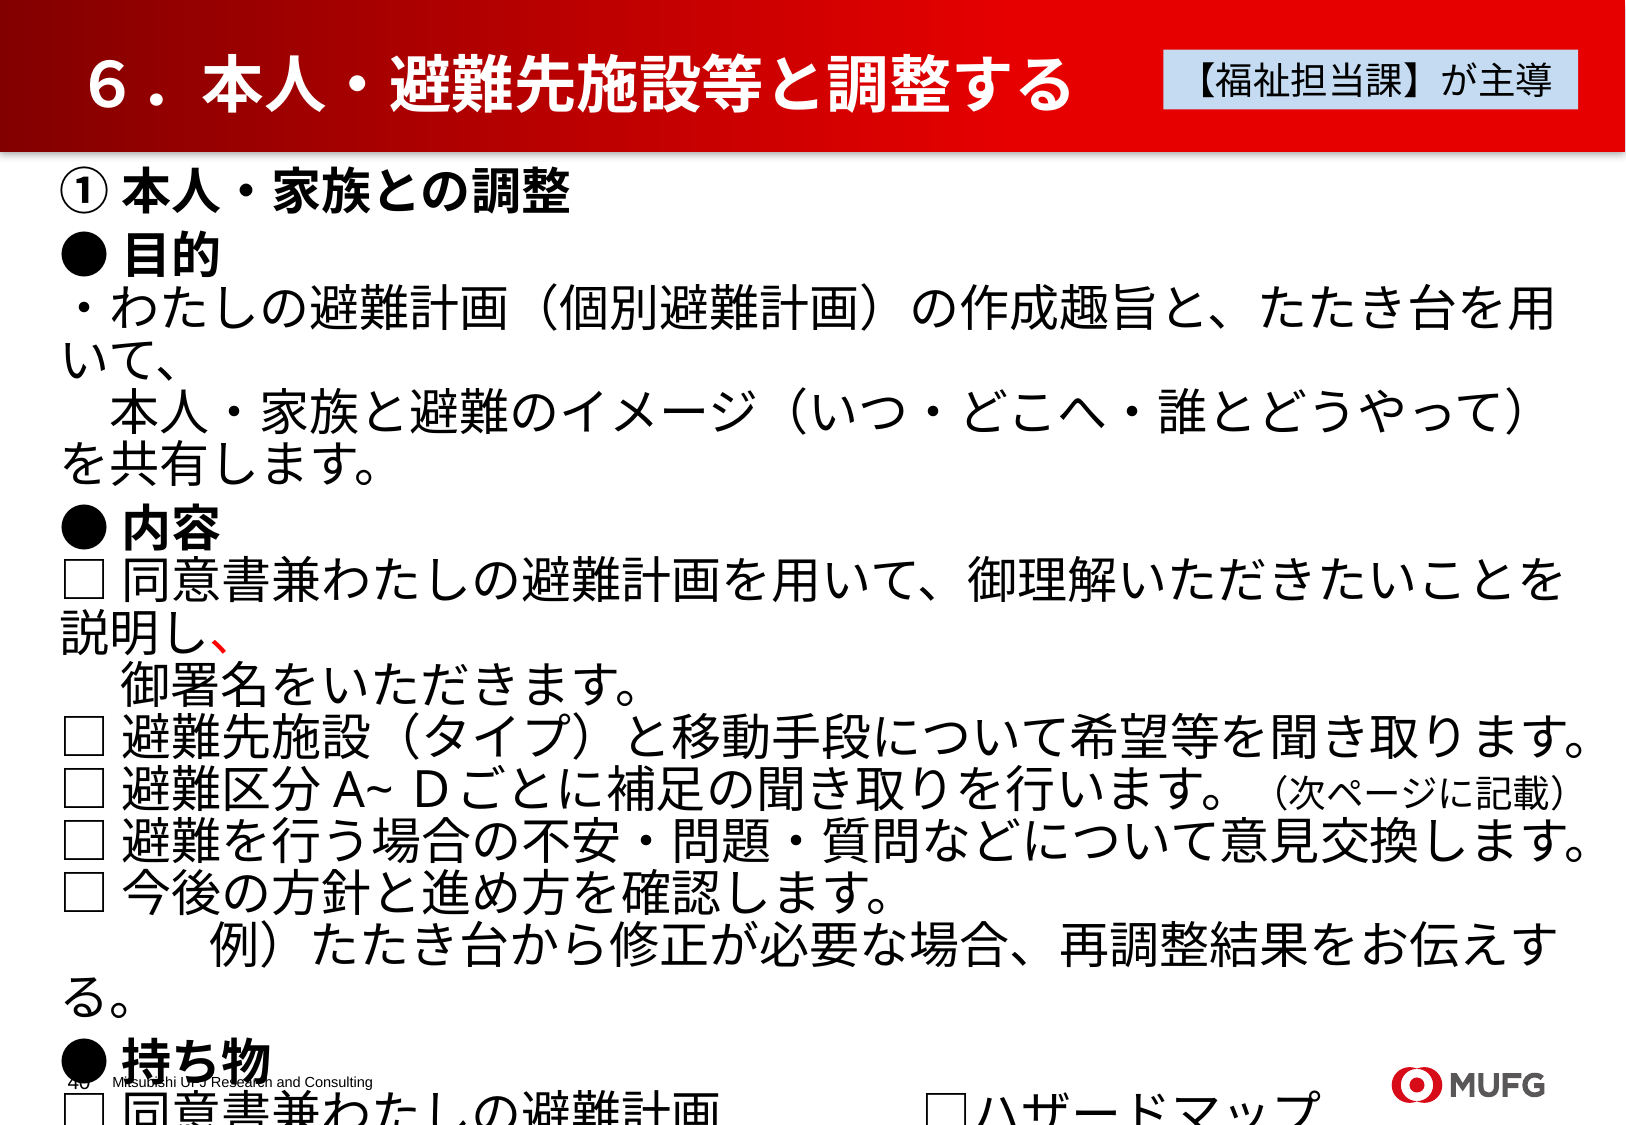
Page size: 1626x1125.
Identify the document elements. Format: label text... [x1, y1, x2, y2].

title ６．本人・避難先施設等と調整する [67, 42, 1557, 120]
text_box 【福祉担当課】が主導 [1163, 49, 1579, 110]
text_box ①本人・家族との調整 ●目的 ・わたしの避難計画（個別避難計画）の作成趣旨と、たたき台を用いて、 本人・家族と避難のイメージ（いつ・どこへ・誰とどうやって）を共有します。 ●内容 □同意書兼わたしの避難計画を用いて、御理解いただきたいことを説明し、 御署名をいただきます。 □避難先施設（タイプ）と移動手段について希望等を聞き取ります。 □避難区分A~Ｄごとに補足の聞き取りを行います。（次ページに記載） □避難を行う場合の不安・問題・質問などについて意見交換します。 □今後の方針と進め方を確認します。 例）たたき台から修正が必要な場合、再調整結果をお伝えする。 ●持ち物 □同意書兼わたしの避難計画 □ハザードマップ □聞き取りシート (避難区分ごと） □避難先施設のパンフレット □警戒情報やキキクルの説明資料 [50, 158, 1608, 1100]
